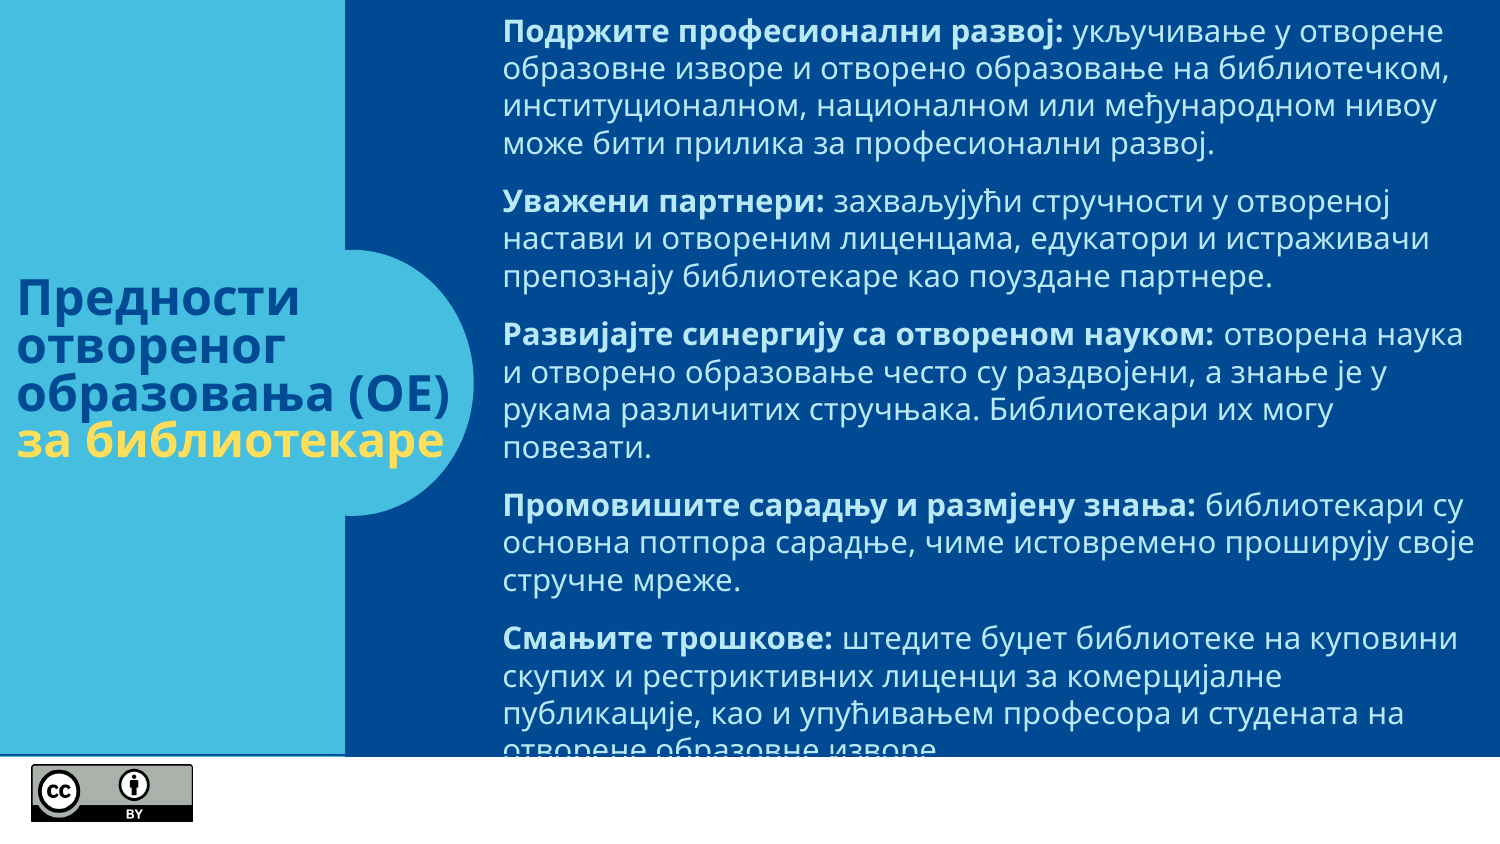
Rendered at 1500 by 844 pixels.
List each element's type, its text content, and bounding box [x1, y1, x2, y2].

text_box [0, 0, 346, 754]
text_box Подржите професионални развој: укључивање у отворене образовне изворе и отворено образовање на библиотечком, институционалном, националном или међународном нивоу може бити прилика за професионални развој. Уважени партнери: захваљујући стручности у отвореној настави и отвореним лиценцама, едукатори и истраживачи препознају библиотекаре као поуздане партнере. Развијајте синергију са отвореном науком: отворена наука и отворено образовање често су раздвојени, а знање је у рукама различитих стручњака. Библиотекари их могу повезати. Промовишите сарадњу и размјену знања: библиотекари су основна потпора сарадње, чиме истовремено проширују своје стручне мреже. Смањите трошкове: штедите буџет библиотеке на куповини скупих и рестриктивних лиценци за комерцијалне публикације, као и упућивањем професора и студената на отворене образовне изворе. [487, 0, 1500, 754]
text_box Предности отвореног образовања (ОЕ) за библиотекаре [1, 262, 488, 483]
text_box [301, 249, 404, 262]
text_box [0, 762, 1500, 844]
text_box [272, 483, 433, 516]
picture [31, 764, 193, 822]
